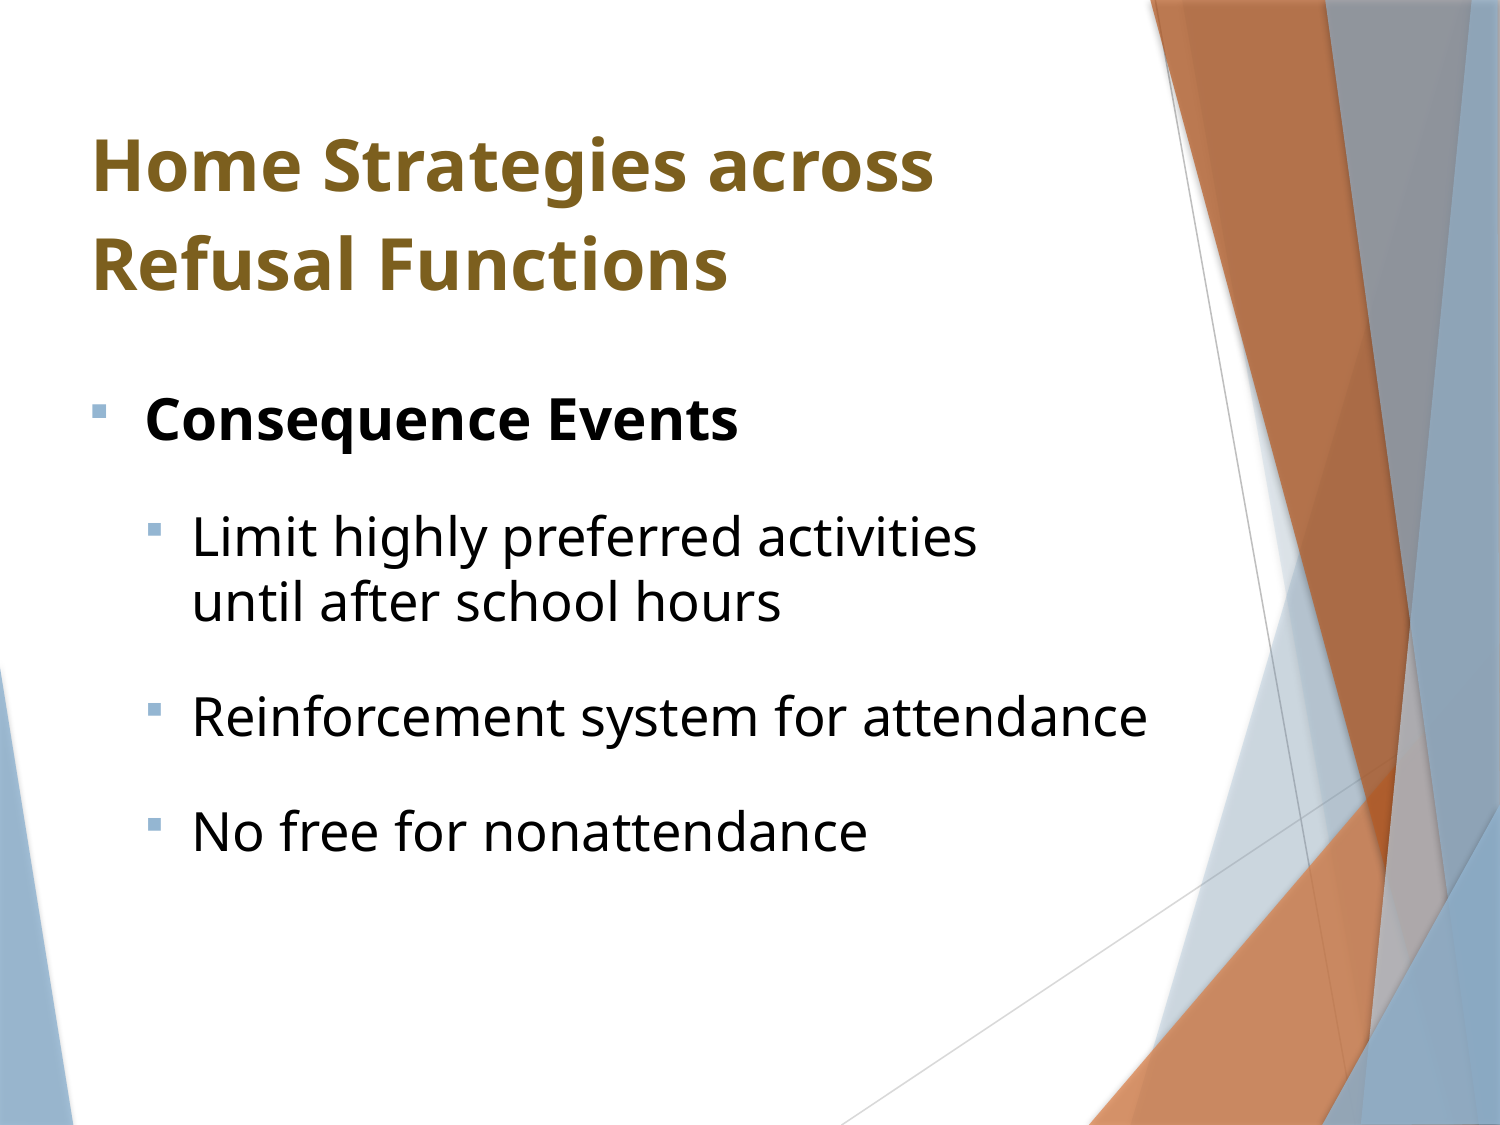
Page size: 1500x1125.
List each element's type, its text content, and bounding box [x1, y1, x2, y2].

list Consequence Events Limit highly preferred activities until after school hours Reinforcement system for attendance No free for nonattendance [73, 375, 1262, 963]
title Home Strategies across Refusal Functions [75, 99, 1100, 313]
